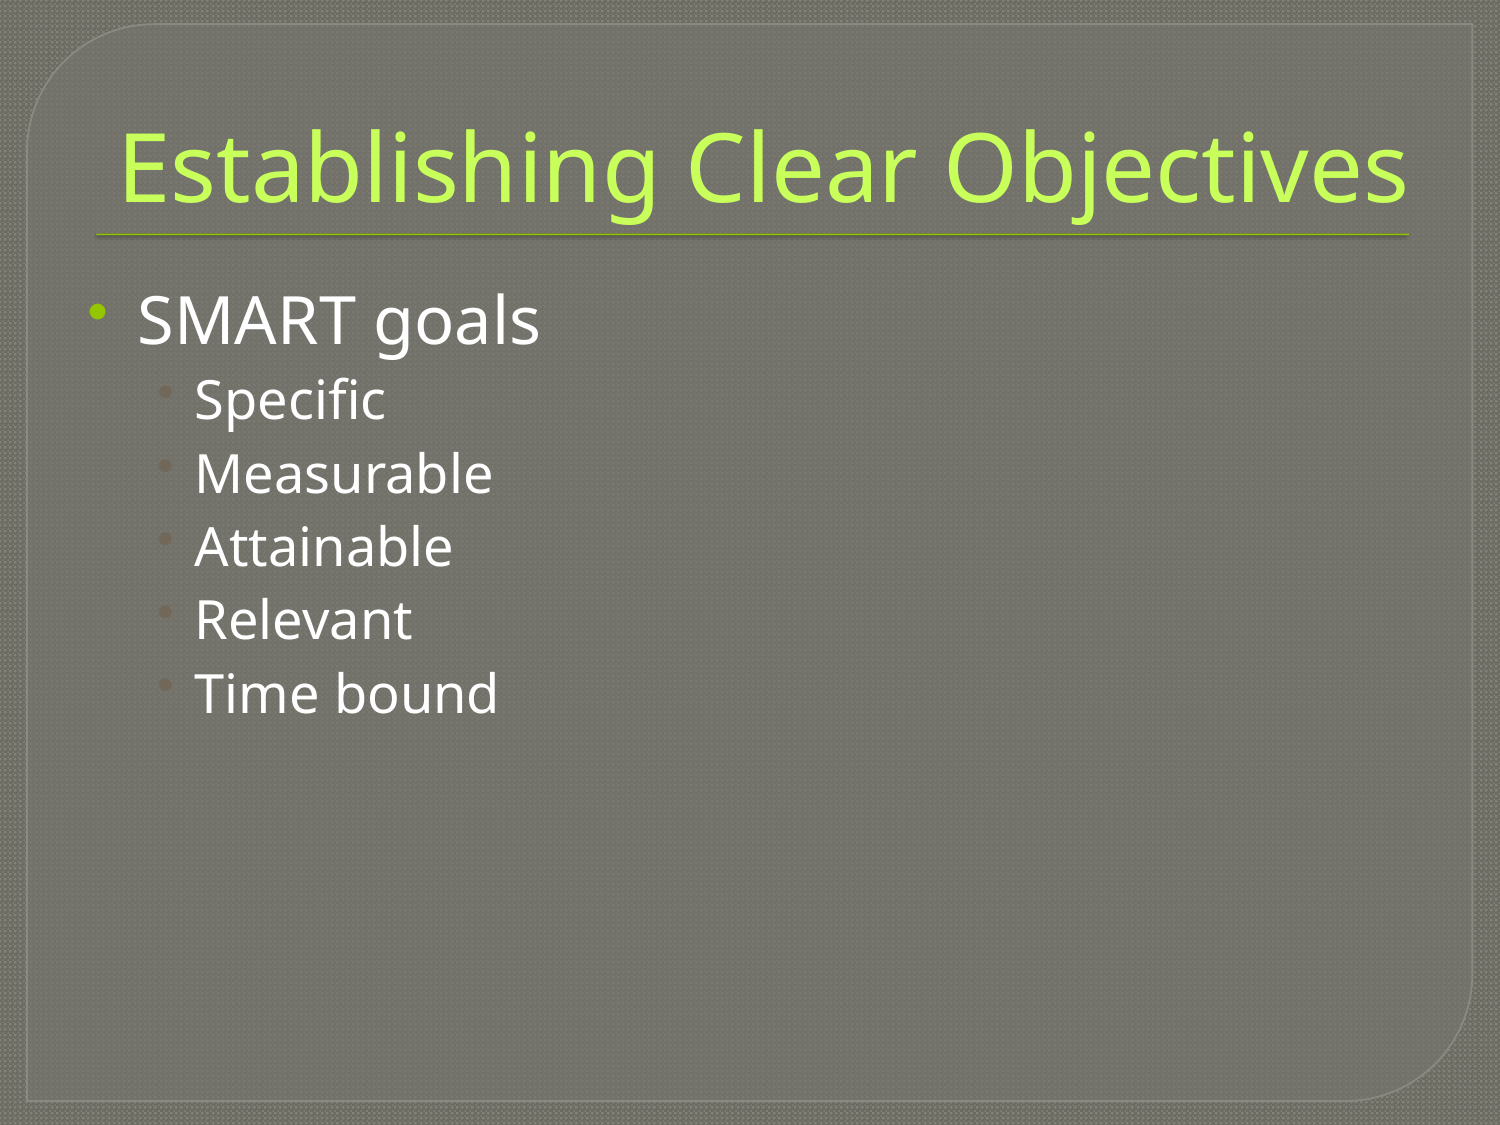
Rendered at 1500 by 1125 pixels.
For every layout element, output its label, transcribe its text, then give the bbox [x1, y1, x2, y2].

list SMART goals Specific Measurable Attainable Relevant Time bound [75, 270, 1425, 1013]
title Establishing Clear Objectives [75, 41, 1425, 230]
